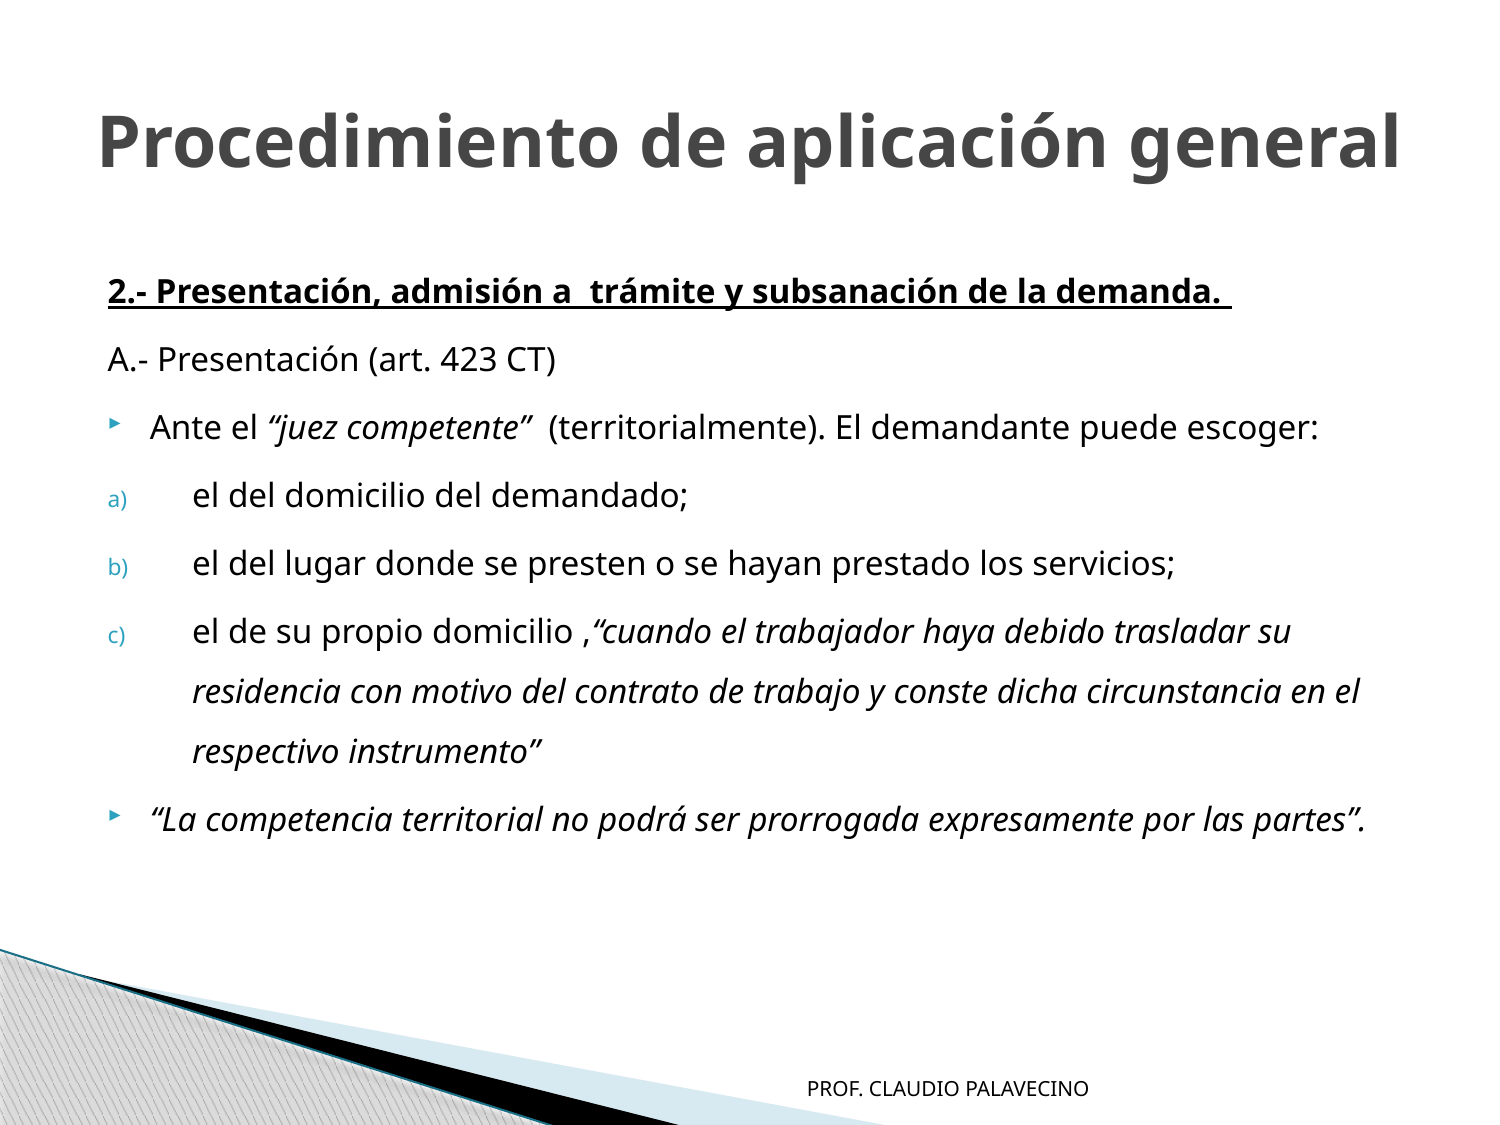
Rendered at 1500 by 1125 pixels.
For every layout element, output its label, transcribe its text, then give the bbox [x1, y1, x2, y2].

footer PROF. CLAUDIO PALAVECINO [718, 1051, 1105, 1112]
title Procedimiento de aplicación general [75, 45, 1425, 233]
list 2.- Presentación, admisión a trámite y subsanación de la demanda. A.- Presentación (art. 423 CT) Ante el “juez competente” (territorialmente). El demandante puede escoger: el del domicilio del demandado; el del lugar donde se presten o se hayan prestado los servicios; el de su propio domicilio ,“cuando el trabajador haya debido trasladar su residencia con motivo del contrato de trabajo y conste dicha circunstancia en el respectivo instrumento” “La competencia territorial no podrá ser prorrogada expresamente por las partes”. [75, 243, 1425, 986]
